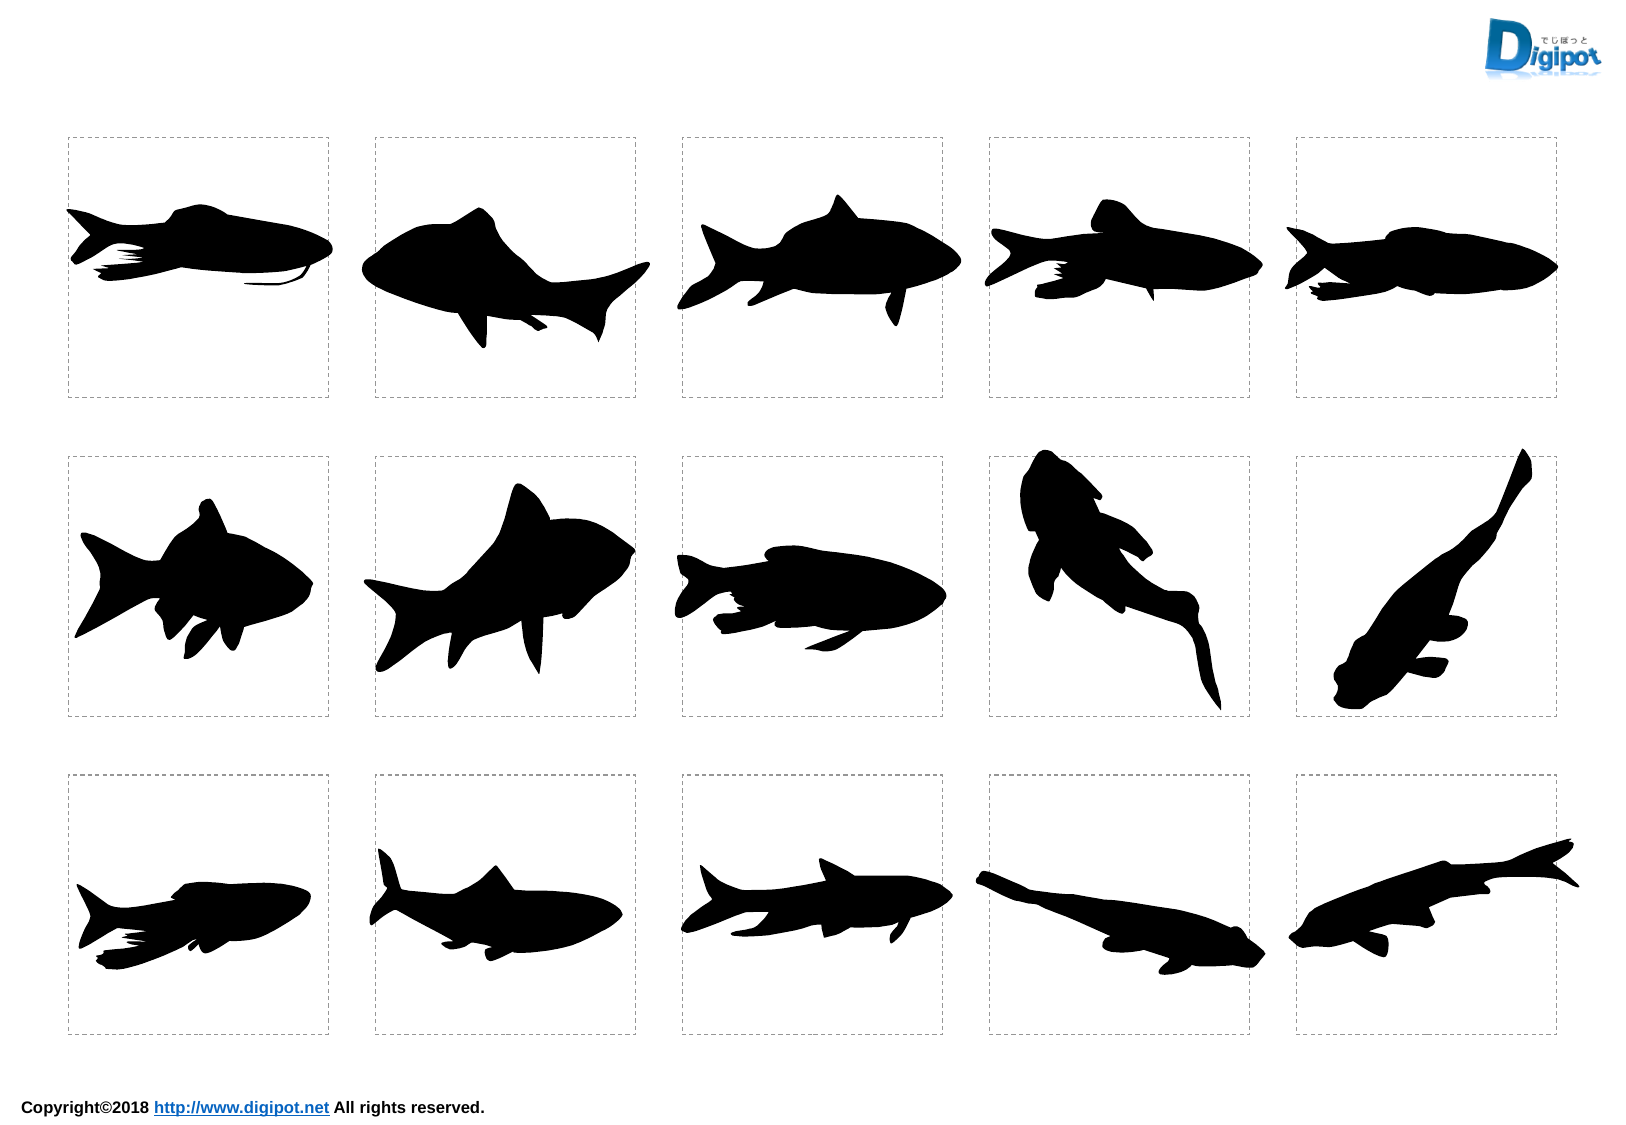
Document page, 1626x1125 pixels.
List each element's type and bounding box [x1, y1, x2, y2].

text_box [361, 207, 650, 349]
text_box [1284, 227, 1559, 301]
text_box [369, 848, 623, 962]
text_box [1288, 838, 1580, 958]
text_box [76, 881, 311, 970]
text_box [363, 483, 636, 674]
text_box [1333, 448, 1533, 710]
text_box [674, 545, 947, 652]
text_box [66, 204, 333, 286]
text_box [677, 194, 962, 327]
text_box [1020, 449, 1222, 711]
picture [1485, 18, 1602, 82]
text_box [74, 498, 314, 659]
text_box [975, 870, 1266, 975]
text_box [984, 199, 1263, 301]
text_box [681, 858, 953, 944]
